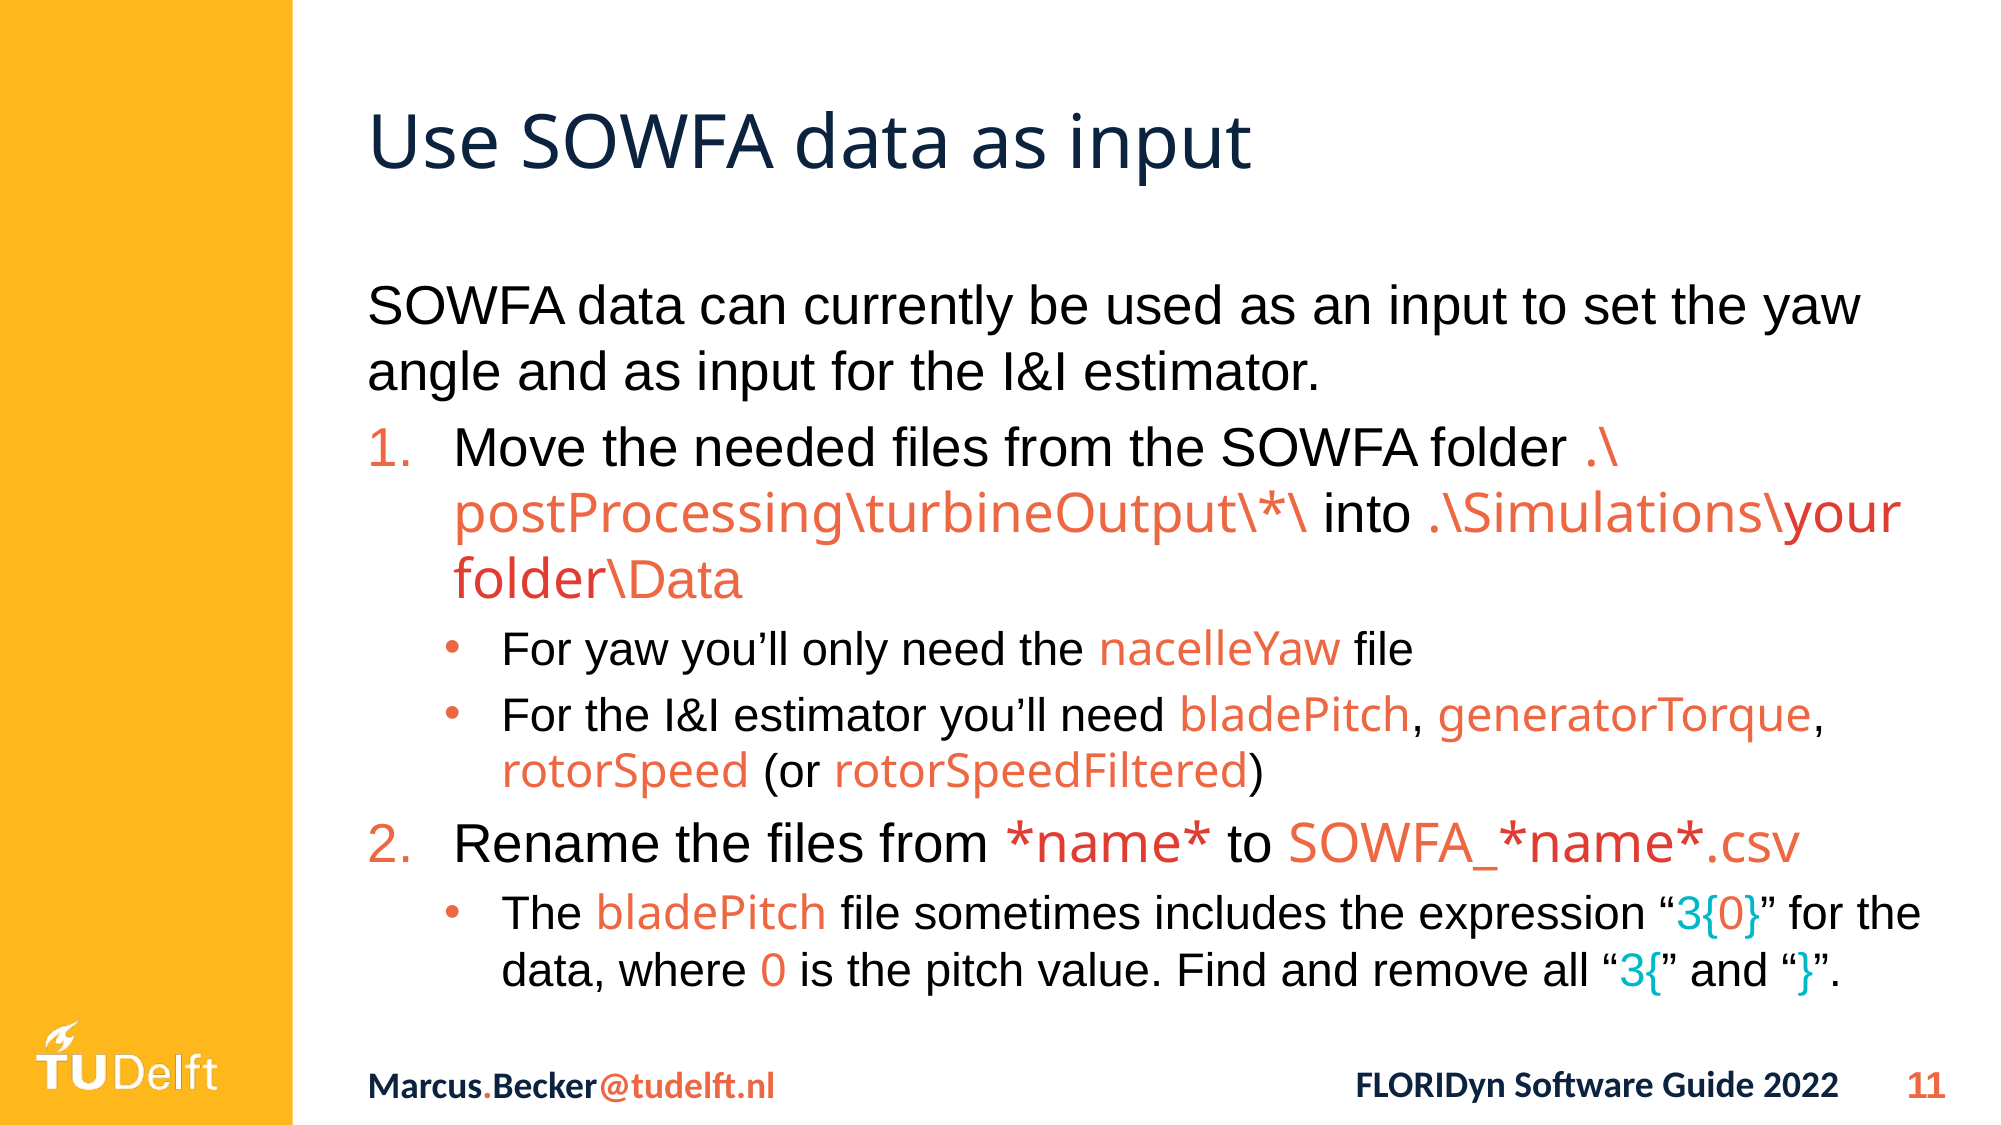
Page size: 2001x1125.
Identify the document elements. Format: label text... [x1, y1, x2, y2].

list SOWFA data can currently be used as an input to set the yaw angle and as input for the I&I estimator. Move the needed files from the SOWFA folder .\postProcessing\turbineOutput\*\ into .\Simulations\your folder\Data For yaw you’ll only need the nacelleYaw file For the I&I estimator you’ll need bladePitch, generatorTorque, rotorSpeed (or rotorSpeedFiltered) Rename the files from *name* to SOWFA_*name*.csv The bladePitch file sometimes includes the expression “3{0}” for the data, where 0 is the pitch value. Find and remove all “3{” and “}”. [352, 262, 1940, 1025]
title Use SOWFA data as input [352, 45, 1940, 233]
